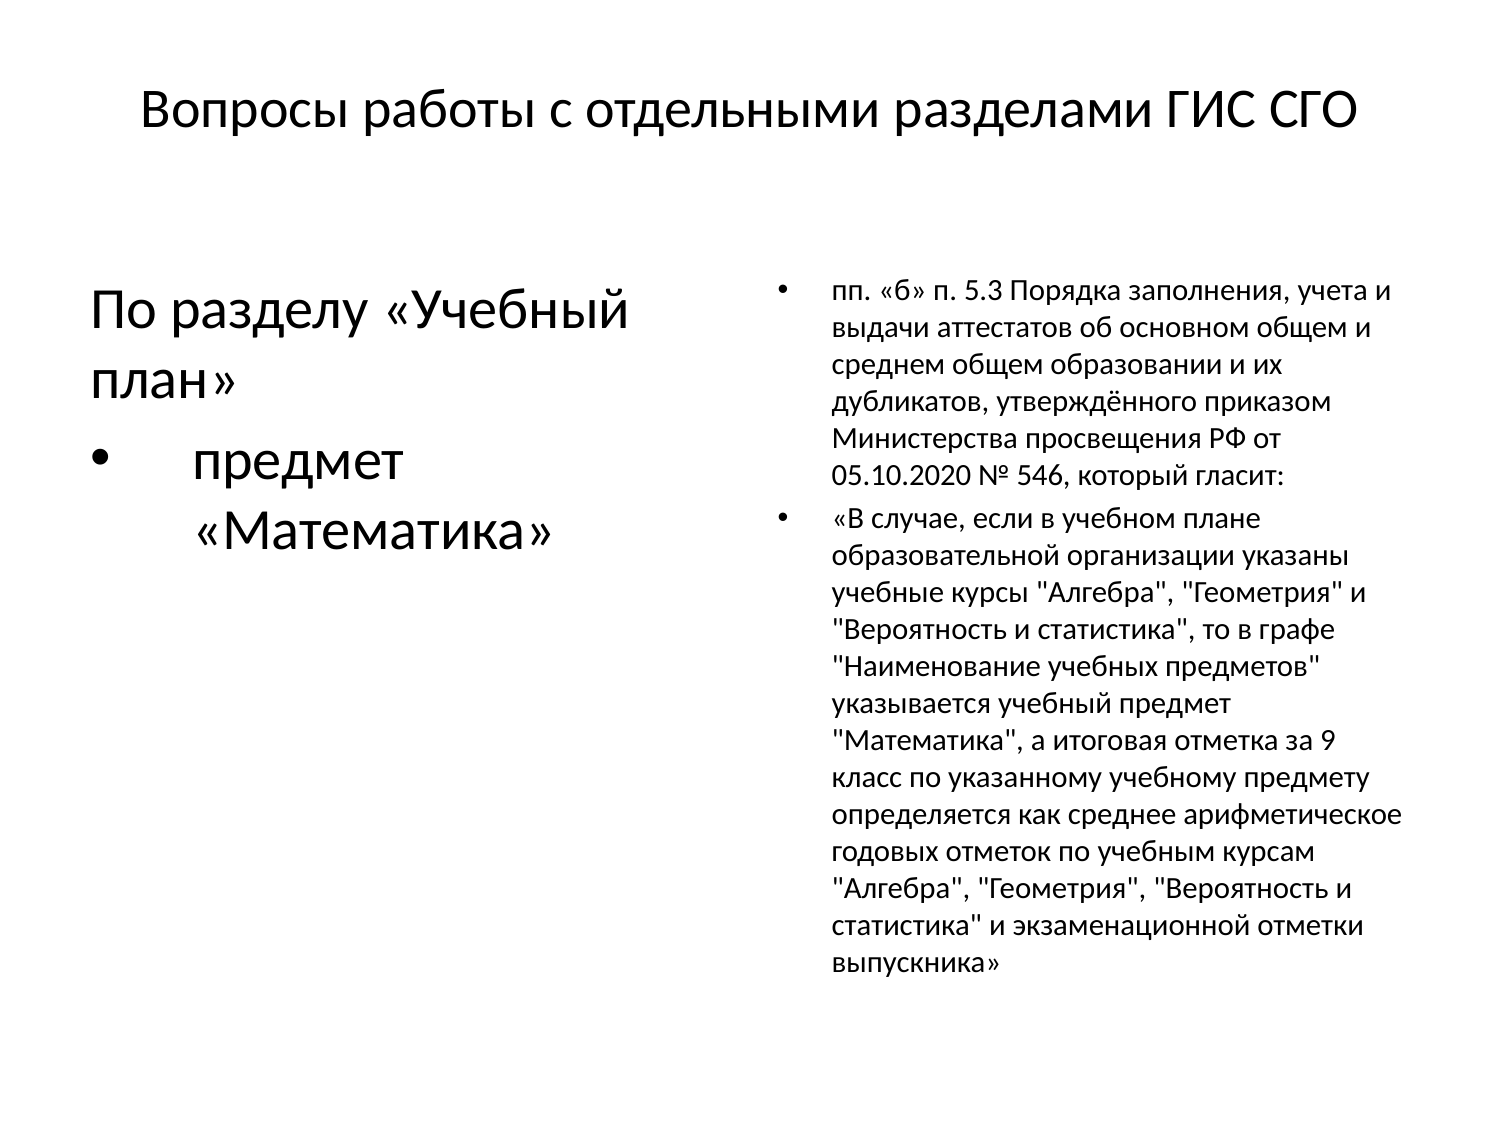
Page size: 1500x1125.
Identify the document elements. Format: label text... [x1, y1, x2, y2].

list По разделу «Учебный план» предмет «Математика» [75, 262, 738, 1005]
title Вопросы работы с отдельными разделами ГИС СГО [75, 45, 1425, 233]
list пп. «б» п. 5.3 Порядка заполнения, учета и выдачи аттестатов об основном общем и среднем общем образовании и их дубликатов, утверждённого приказом Министерства просвещения РФ от 05.10.2020 № 546, который гласит: «В случае, если в учебном плане образовательной организации указаны учебные курсы "Алгебра", "Геометрия" и "Вероятность и статистика", то в графе "Наименование учебных предметов" указывается учебный предмет "Математика", а итоговая отметка за 9 класс по указанному учебному предмету определяется как среднее арифметическое годовых отметок по учебным курсам "Алгебра", "Геометрия", "Вероятность и статистика" и экзаменационной отметки выпускника» [762, 262, 1425, 1005]
